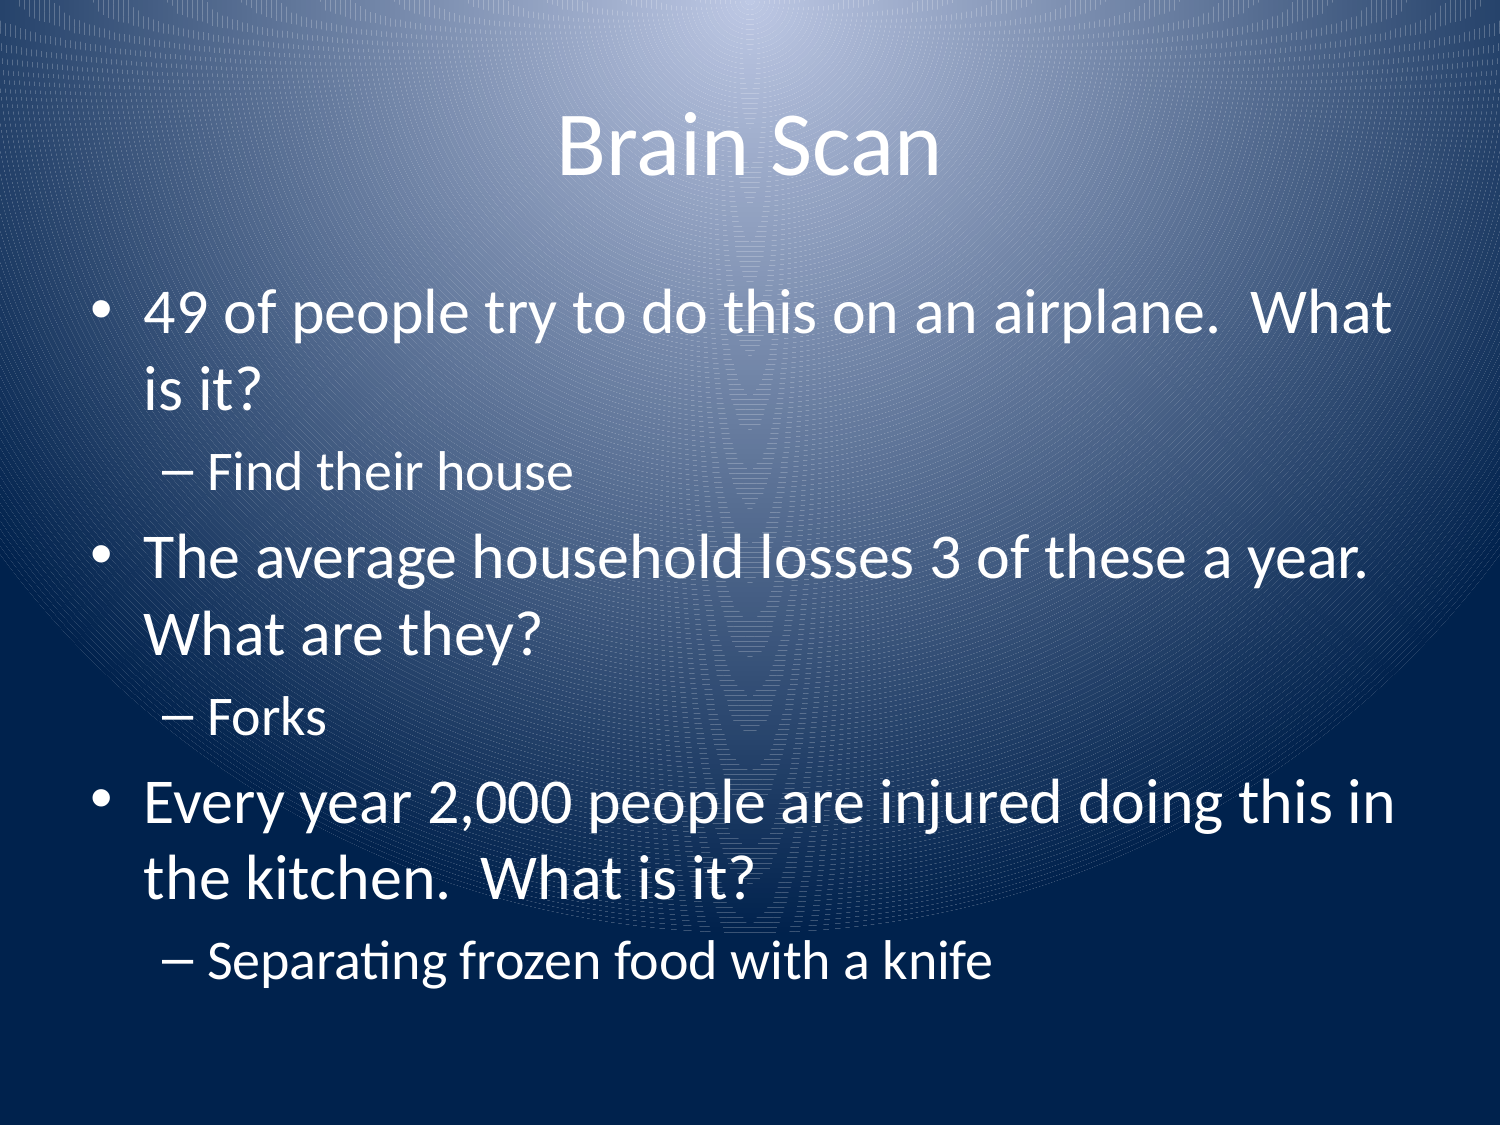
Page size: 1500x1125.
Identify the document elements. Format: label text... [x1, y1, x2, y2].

title Brain Scan [75, 45, 1425, 233]
list 49 of people try to do this on an airplane. What is it? Find their house The average household losses 3 of these a year. What are they? Forks Every year 2,000 people are injured doing this in the kitchen. What is it? Separating frozen food with a knife [75, 262, 1425, 1005]
